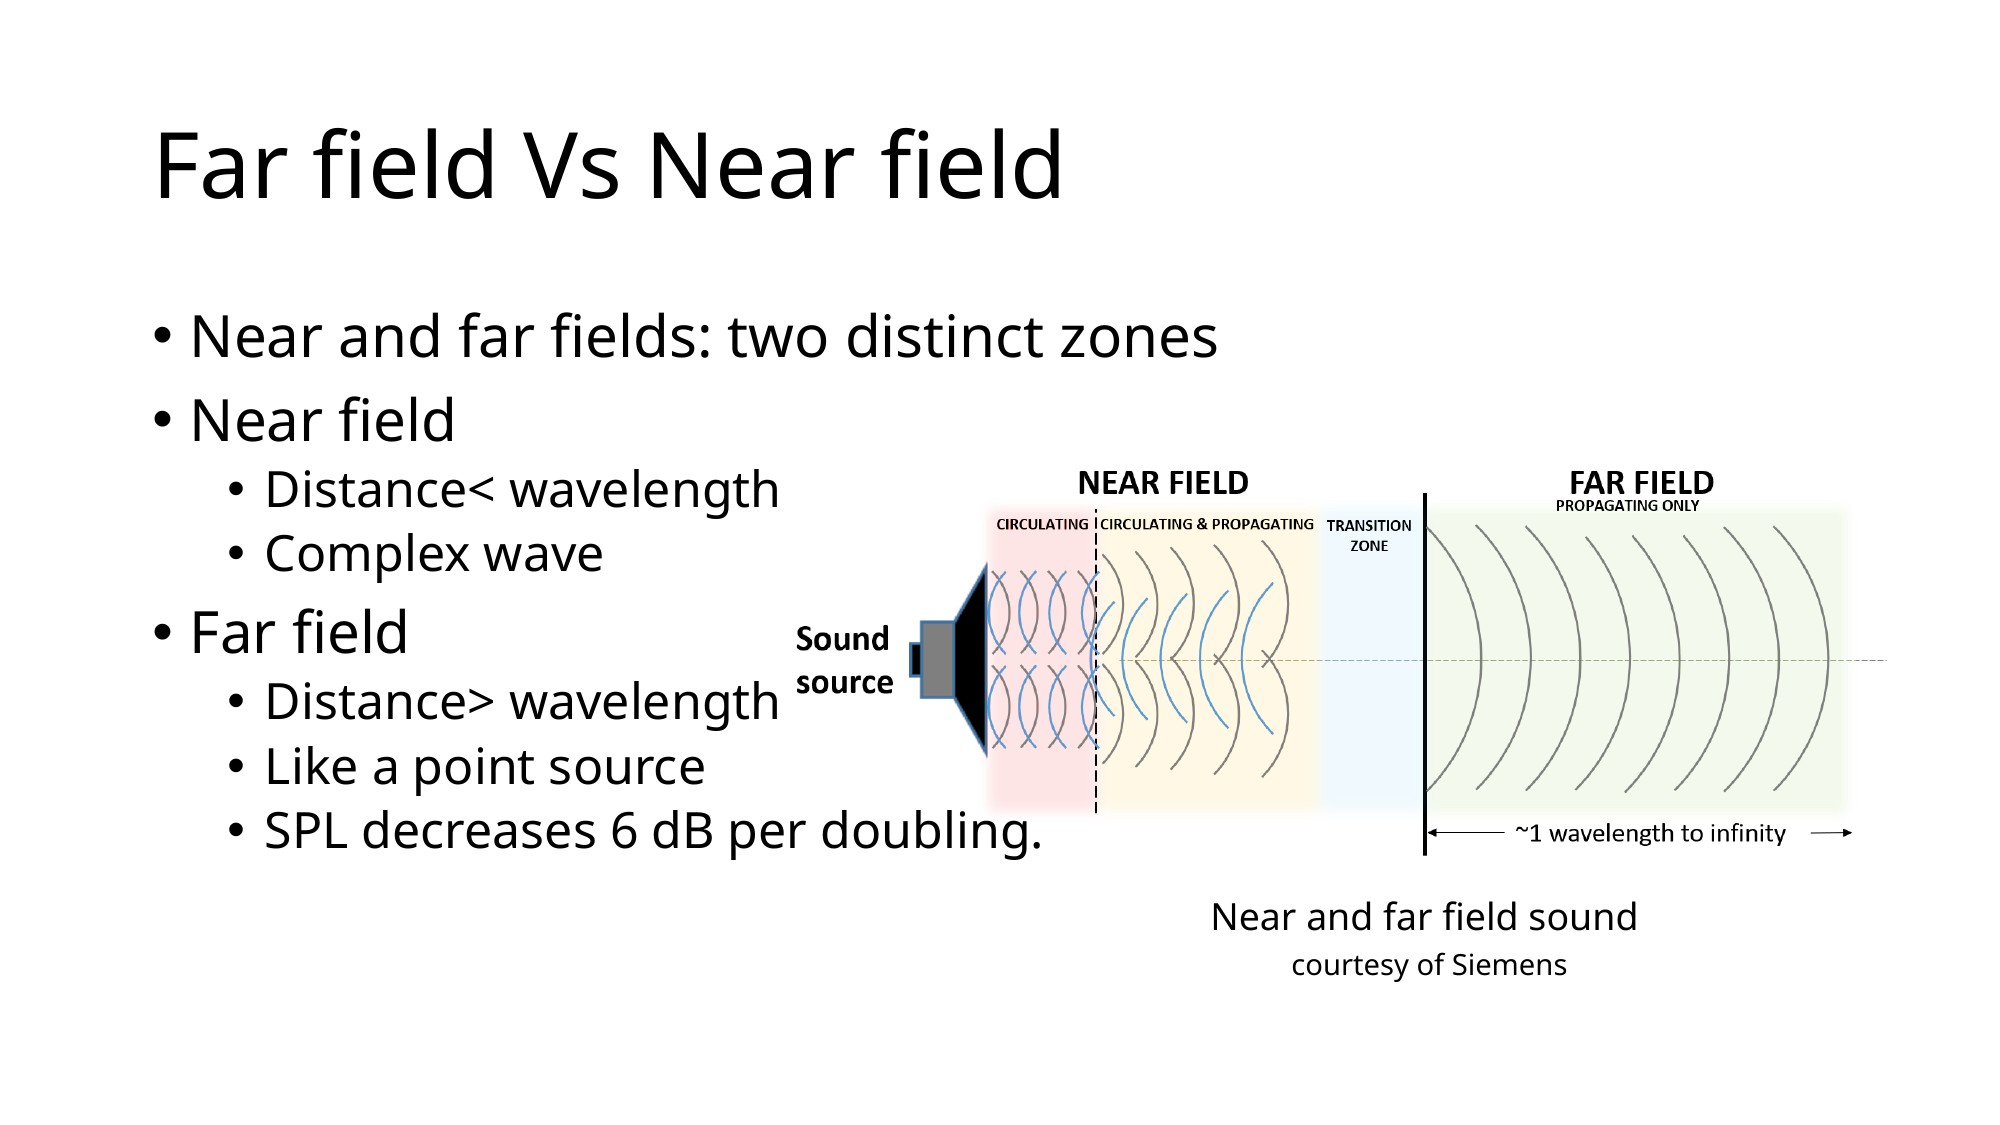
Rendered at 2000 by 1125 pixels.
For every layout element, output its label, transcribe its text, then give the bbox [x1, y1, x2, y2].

text_box Near and far field sound courtesy of Siemens [1137, 885, 1713, 991]
title Far field Vs Near field [137, 59, 1862, 278]
list Near and far fields: two distinct zones Near field Distance< wavelength Complex wave Far field Distance> wavelength Like a point source SPL decreases 6 dB per doubling. [137, 299, 1600, 1014]
picture [774, 447, 1888, 865]
